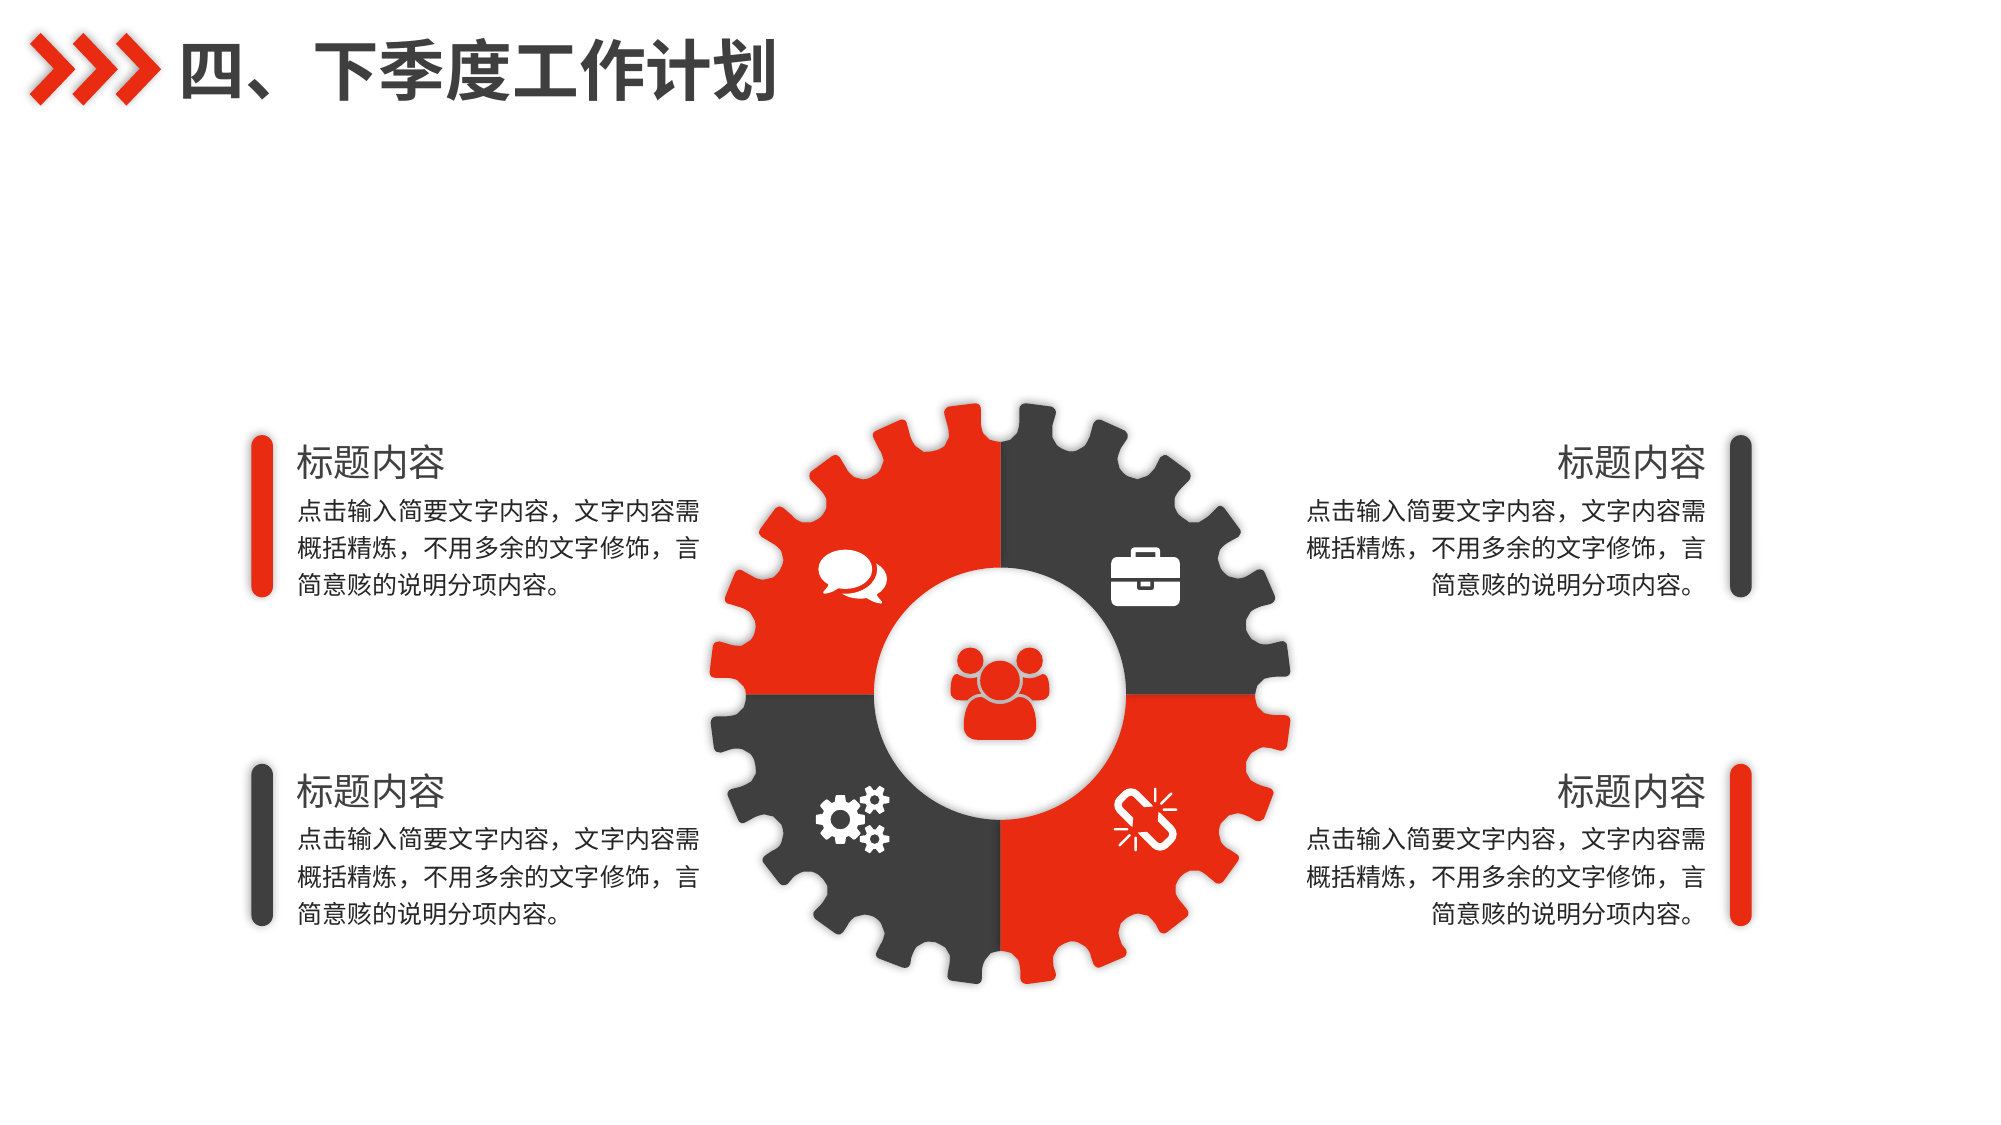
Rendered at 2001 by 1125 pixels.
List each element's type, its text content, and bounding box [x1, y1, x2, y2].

text_box [1729, 434, 1753, 598]
text_box 点击输入简要文字内容，文字内容需概括精炼，不用多余的文字修饰，言简意赅的说明分项内容。 [1303, 816, 1707, 900]
text_box 标题内容 [1400, 424, 1707, 490]
text_box [72, 32, 118, 106]
text_box 标题内容 [1400, 752, 1707, 819]
text_box 点击输入简要文字内容，文字内容需概括精炼，不用多余的文字修饰，言简意赅的说明分项内容。 [297, 816, 702, 900]
text_box 标题内容 [296, 424, 603, 490]
text_box [115, 32, 162, 106]
text_box 四、下季度工作计划 [163, 21, 795, 117]
text_box [29, 32, 76, 106]
text_box [250, 763, 274, 927]
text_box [709, 403, 1291, 985]
text_box 标题内容 [296, 752, 603, 819]
text_box [251, 435, 273, 598]
text_box 点击输入简要文字内容，文字内容需概括精炼，不用多余的文字修饰，言简意赅的说明分项内容。 [297, 487, 702, 571]
text_box 点击输入简要文字内容，文字内容需概括精炼，不用多余的文字修饰，言简意赅的说明分项内容。 [1303, 487, 1707, 571]
text_box [1730, 763, 1752, 927]
